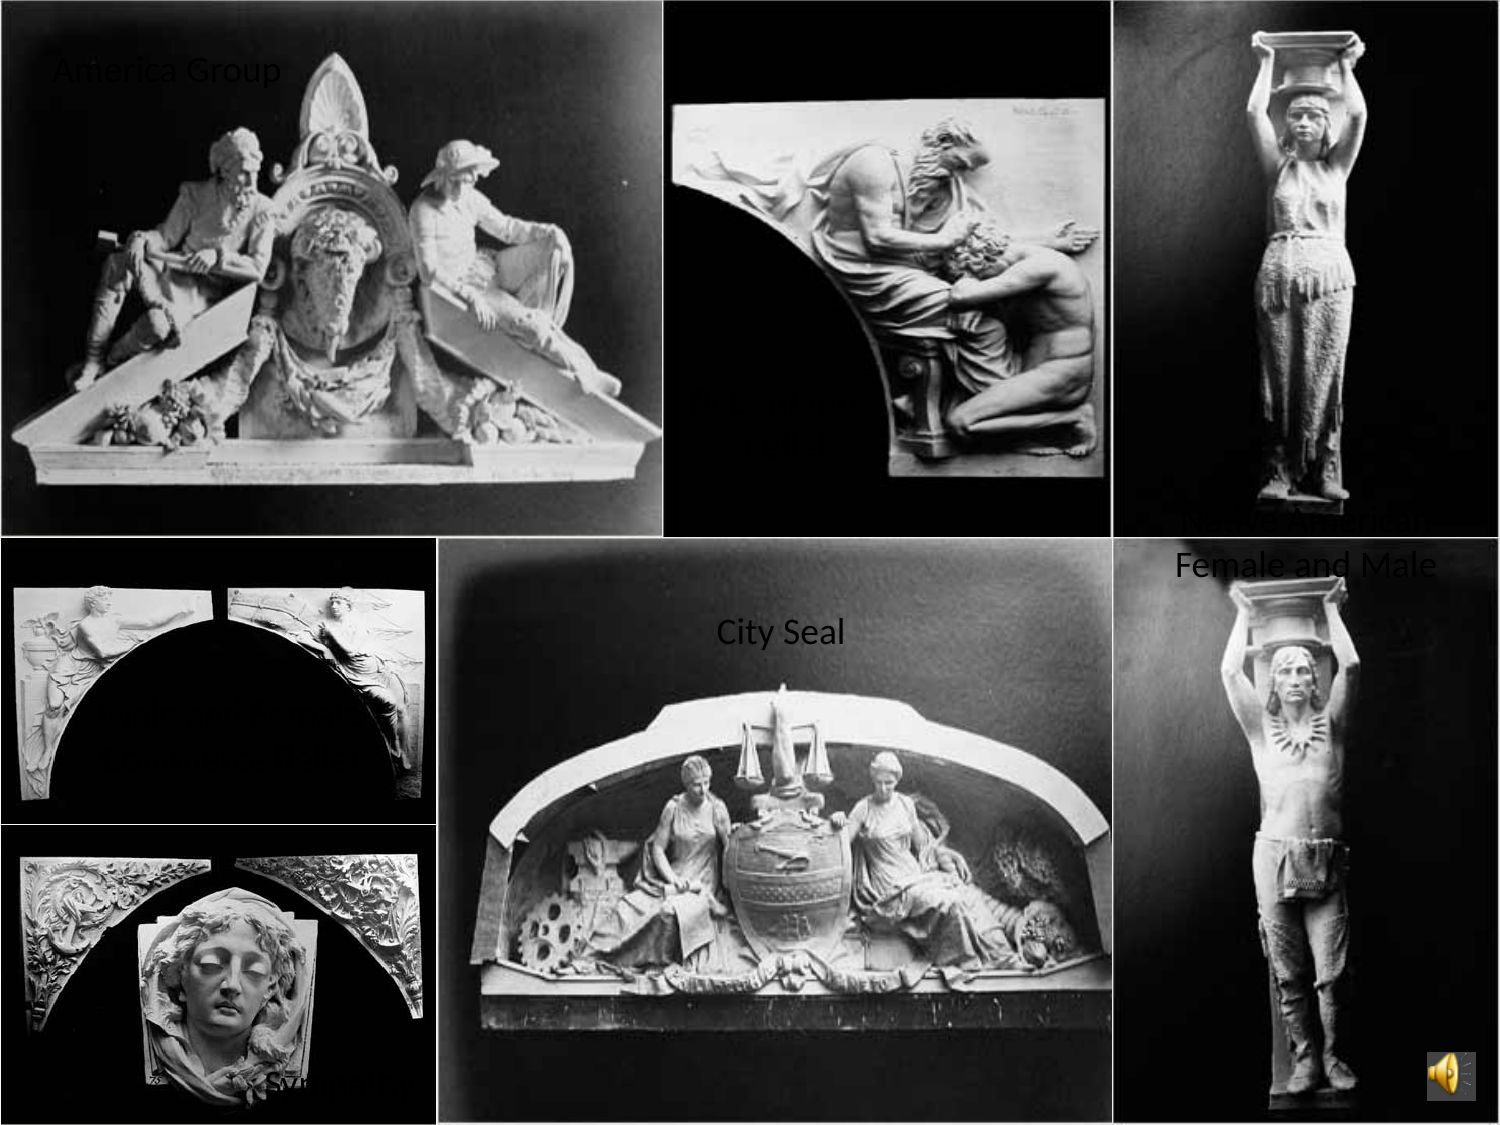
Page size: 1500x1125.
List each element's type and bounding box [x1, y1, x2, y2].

picture [0, 0, 1500, 1125]
list [0, 0, 660, 535]
